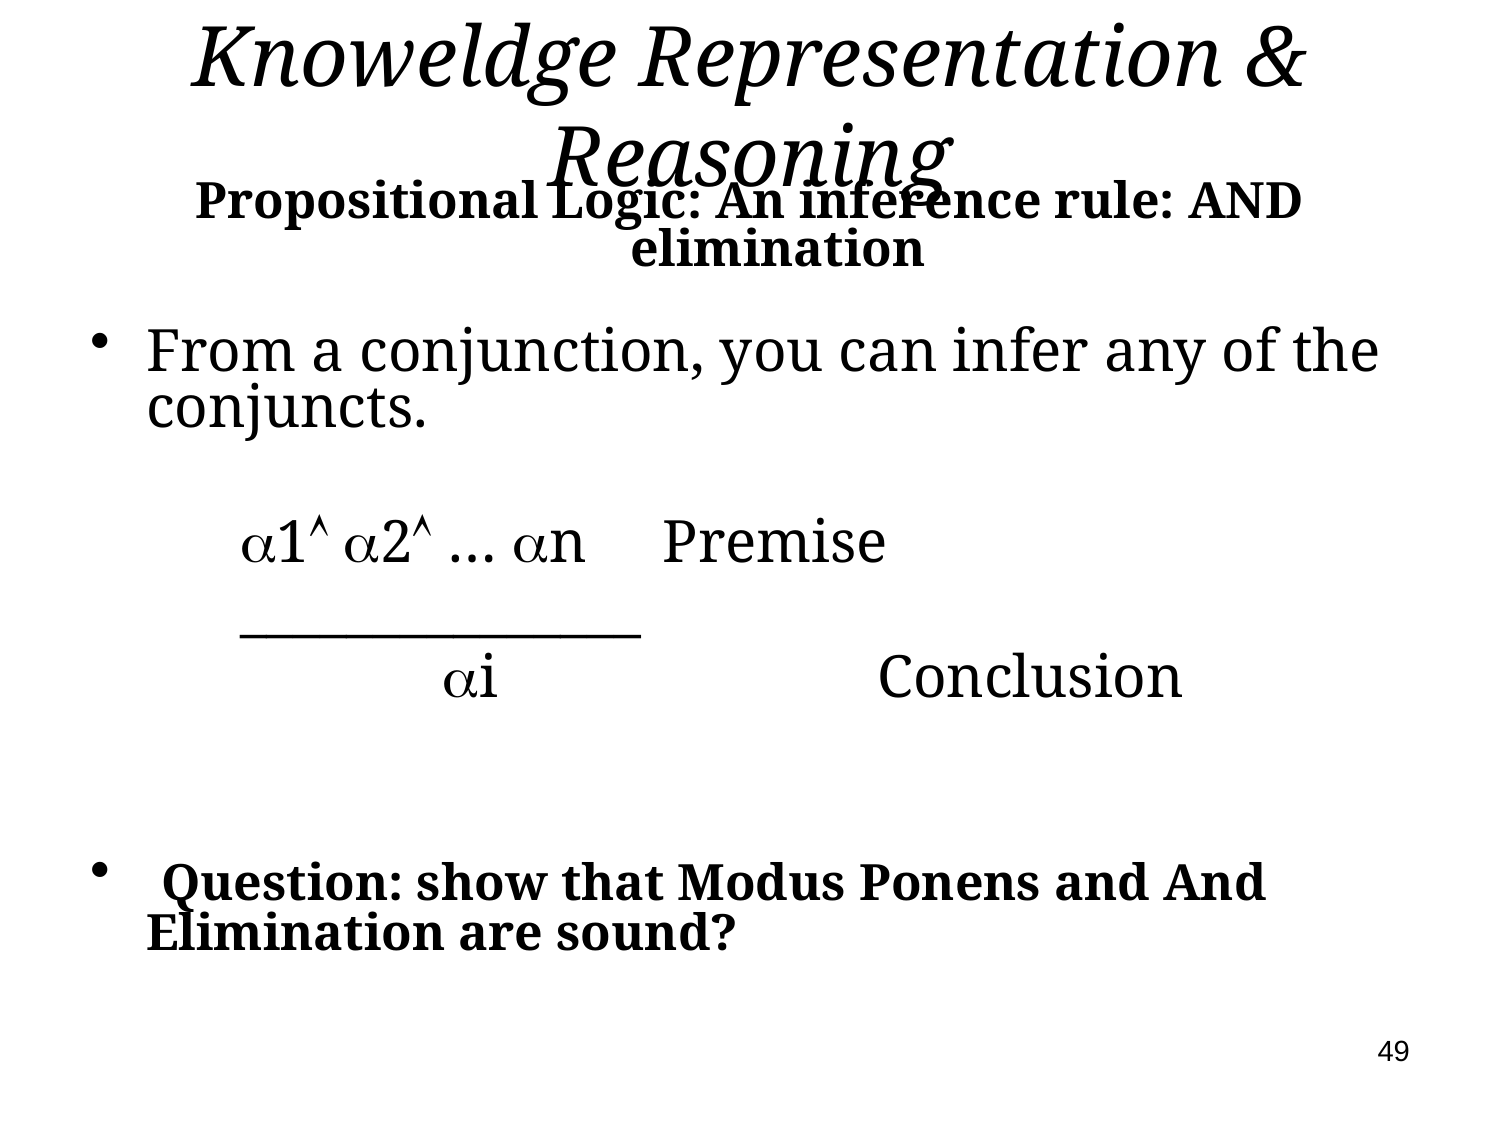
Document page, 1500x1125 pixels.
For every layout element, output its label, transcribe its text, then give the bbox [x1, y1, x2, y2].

list Propositional Logic: An inference rule: AND elimination From a conjunction, you can infer any of the conjuncts. 1 2 … n Premise _______________ i Conclusion Question: show that Modus Ponens and And Elimination are sound? [74, 172, 1426, 1006]
title Knoweldge Representation & Reasoning [74, 44, 1426, 162]
slide_number 49 [1074, 1024, 1426, 1103]
